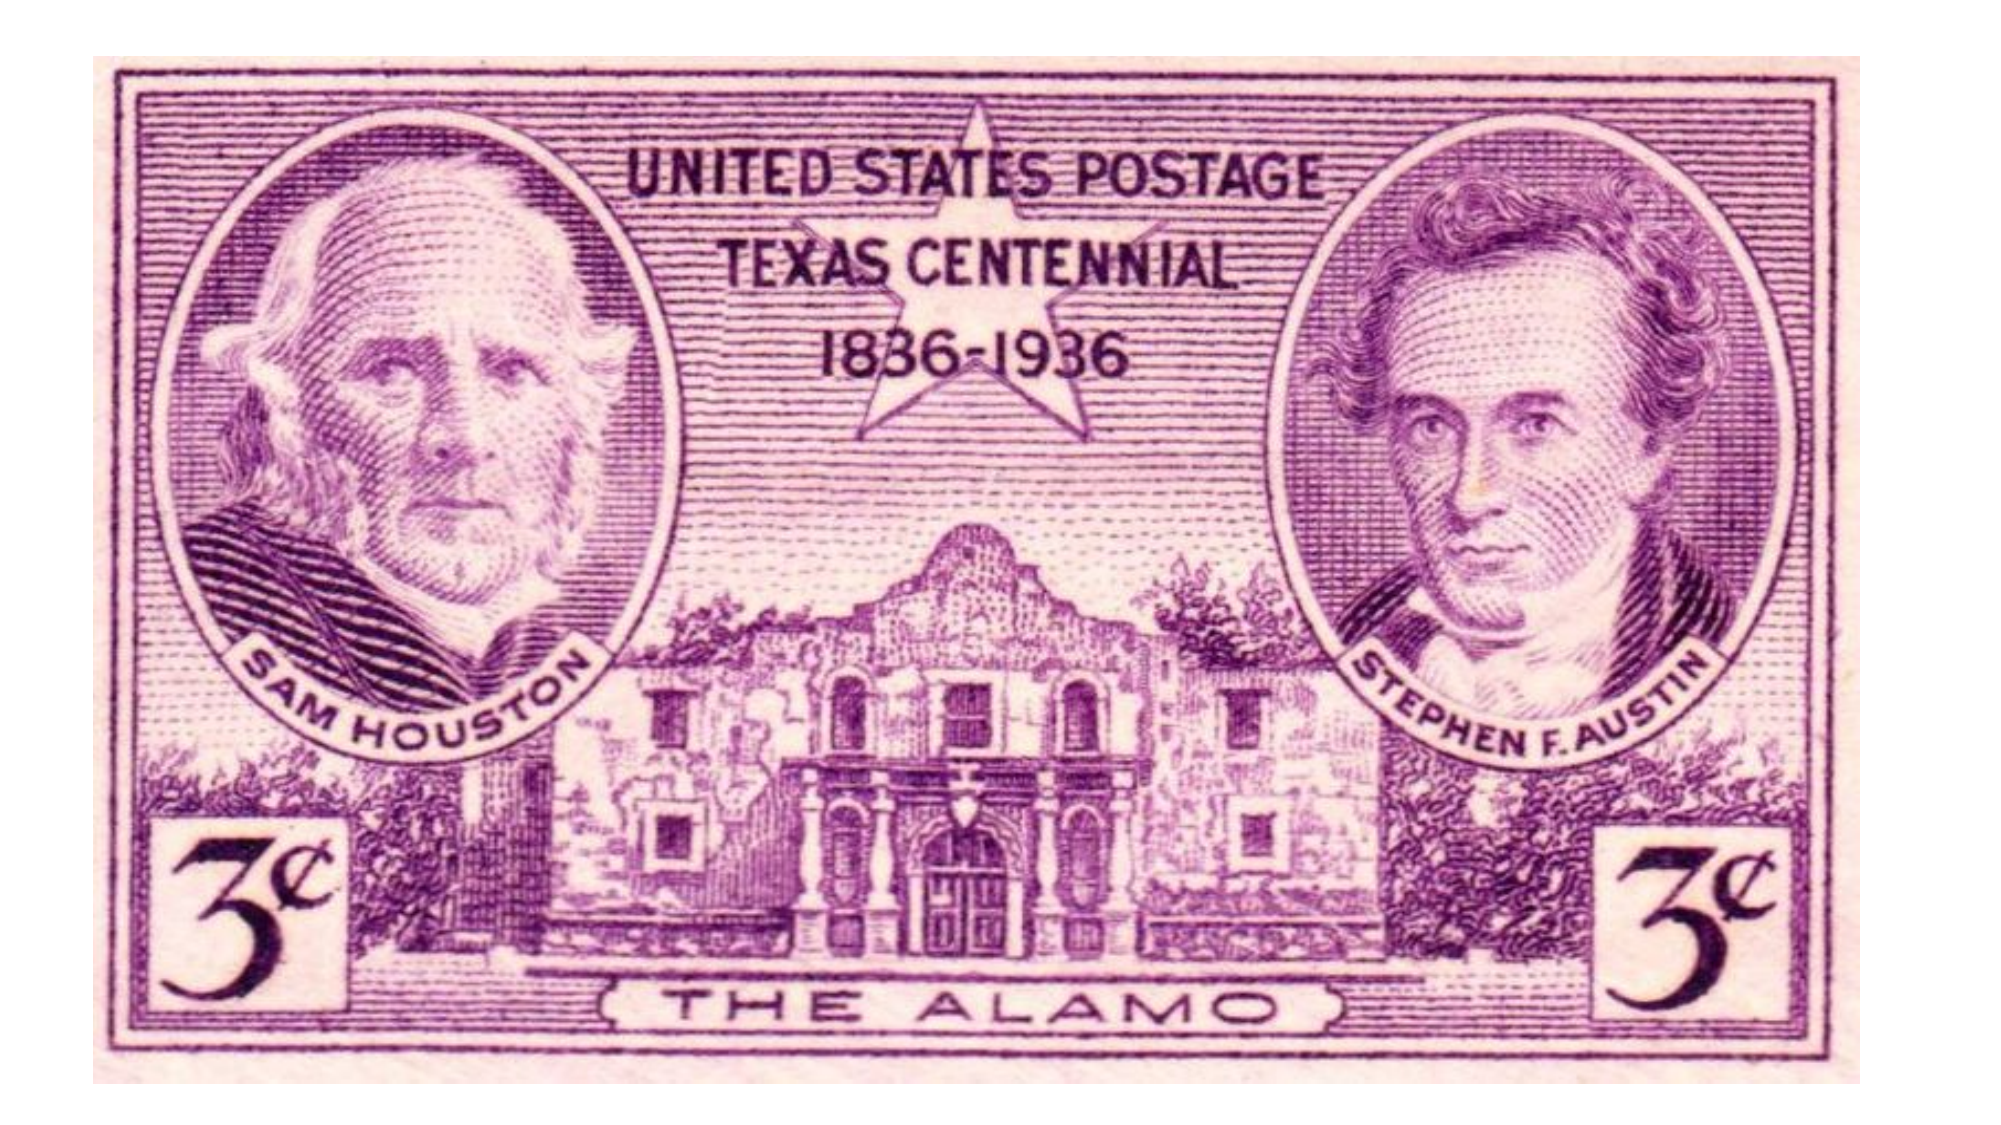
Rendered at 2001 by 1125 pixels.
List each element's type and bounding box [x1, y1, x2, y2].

picture [93, 56, 1860, 1084]
